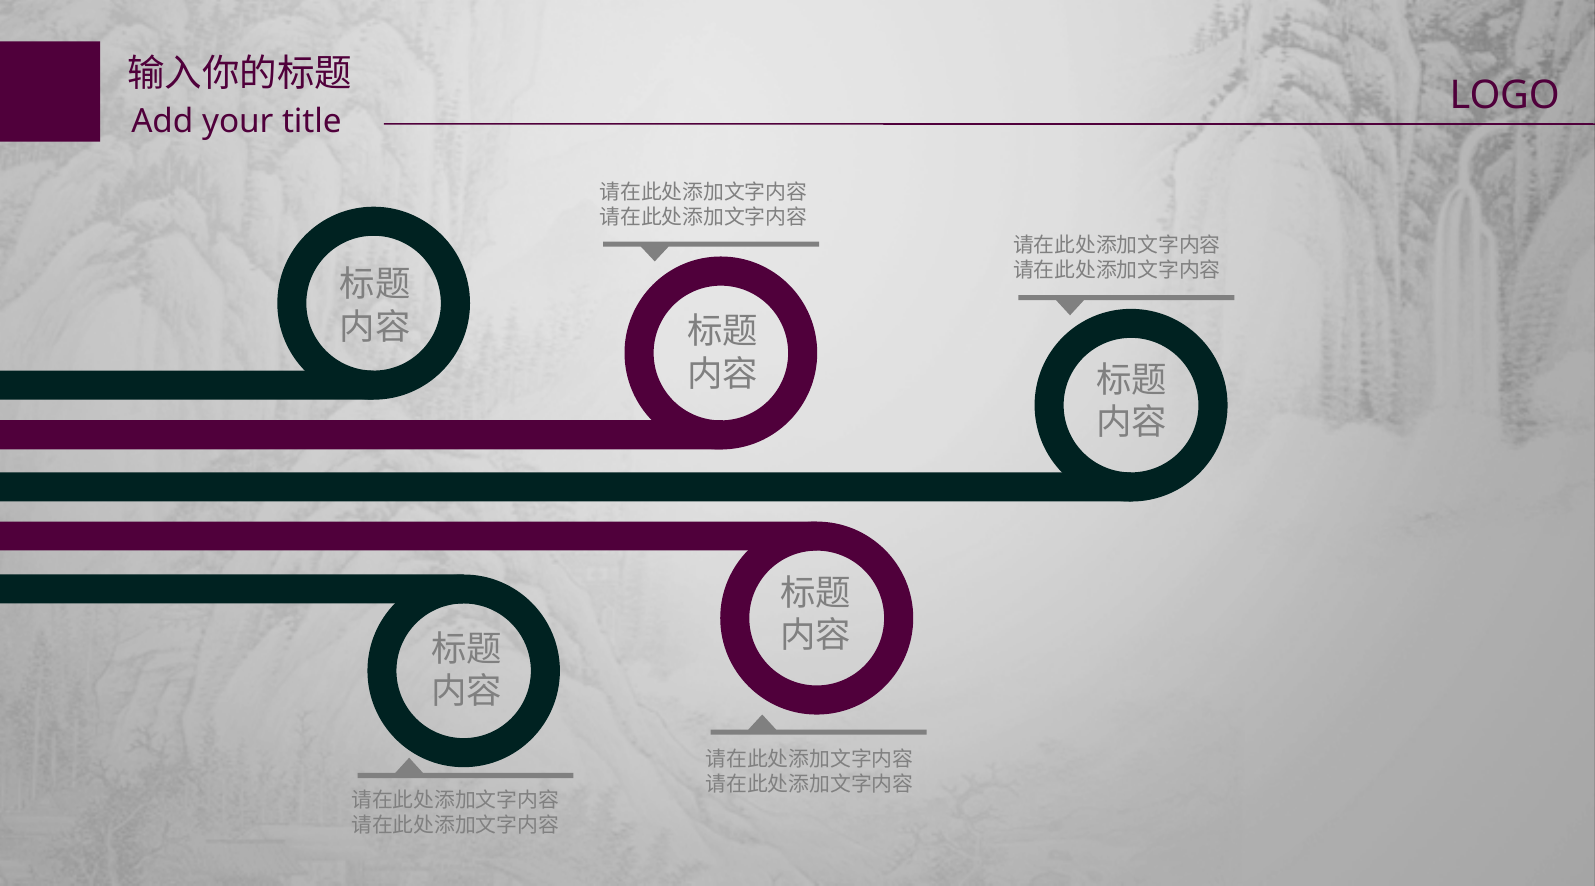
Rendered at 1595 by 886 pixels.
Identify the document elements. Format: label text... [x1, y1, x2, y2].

text_box [0, 472, 1029, 502]
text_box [1034, 308, 1228, 502]
text_box [0, 370, 272, 400]
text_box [277, 206, 471, 400]
text_box 请在此处添加文字内容请在此处添加文字内容 [336, 779, 585, 845]
text_box [603, 241, 820, 254]
text_box 请在此处添加文字内容请在此处添加文字内容 [691, 738, 939, 803]
text_box [1018, 295, 1235, 307]
text_box [0, 574, 365, 604]
text_box [0, 420, 619, 450]
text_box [0, 0, 1595, 886]
text_box [0, 521, 717, 551]
text_box 请在此处添加文字内容请在此处添加文字内容 [998, 224, 1247, 289]
text_box 请在此处添加文字内容请在此处添加文字内容 [584, 171, 833, 236]
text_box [624, 256, 818, 450]
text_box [367, 574, 561, 768]
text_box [719, 521, 914, 715]
text_box [710, 724, 927, 735]
text_box [357, 772, 574, 779]
